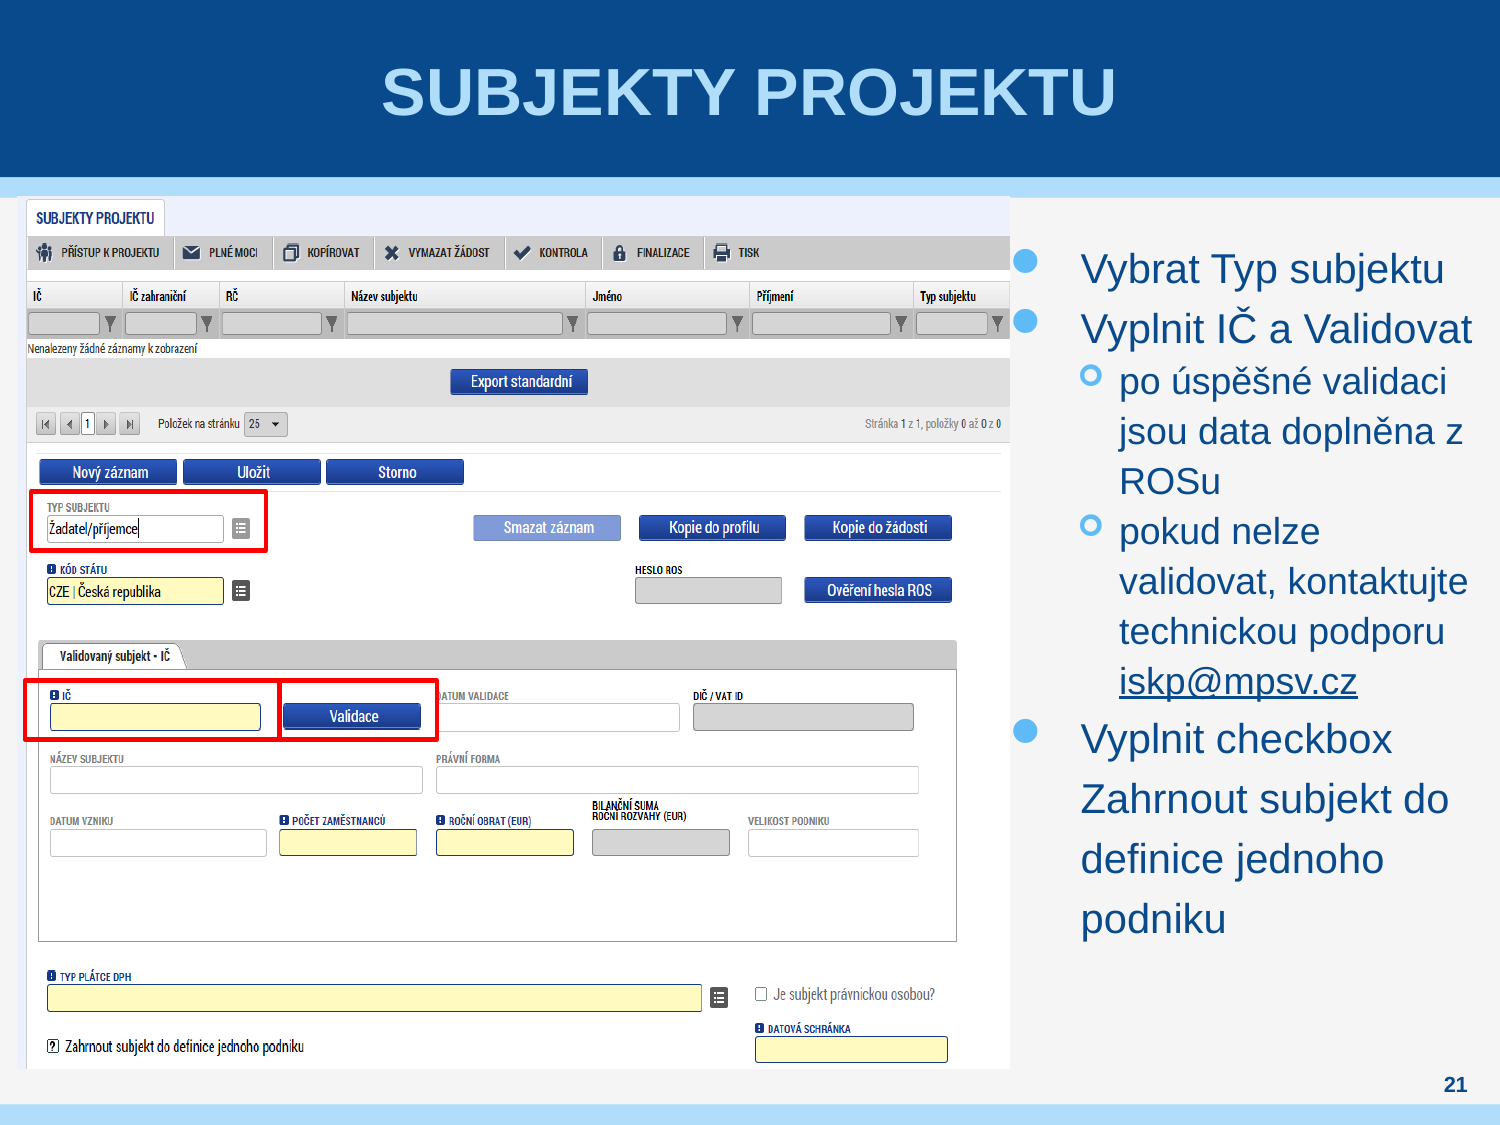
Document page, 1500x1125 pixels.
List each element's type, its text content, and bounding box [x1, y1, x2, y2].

slide_number 21 [1417, 1068, 1495, 1099]
list Vybrat Typ subjektu Vyplnit IČ a Validovat po úspěšné validaci jsou data doplněna z ROSu pokud nelze validovat, kontaktujte technickou podporu iskp@mpsv.cz Vyplnit checkbox Zahrnout subjekt do definice jednoho podniku [1015, 231, 1483, 1069]
picture [17, 195, 1011, 1069]
title Subjekty projektu [59, 0, 1441, 178]
